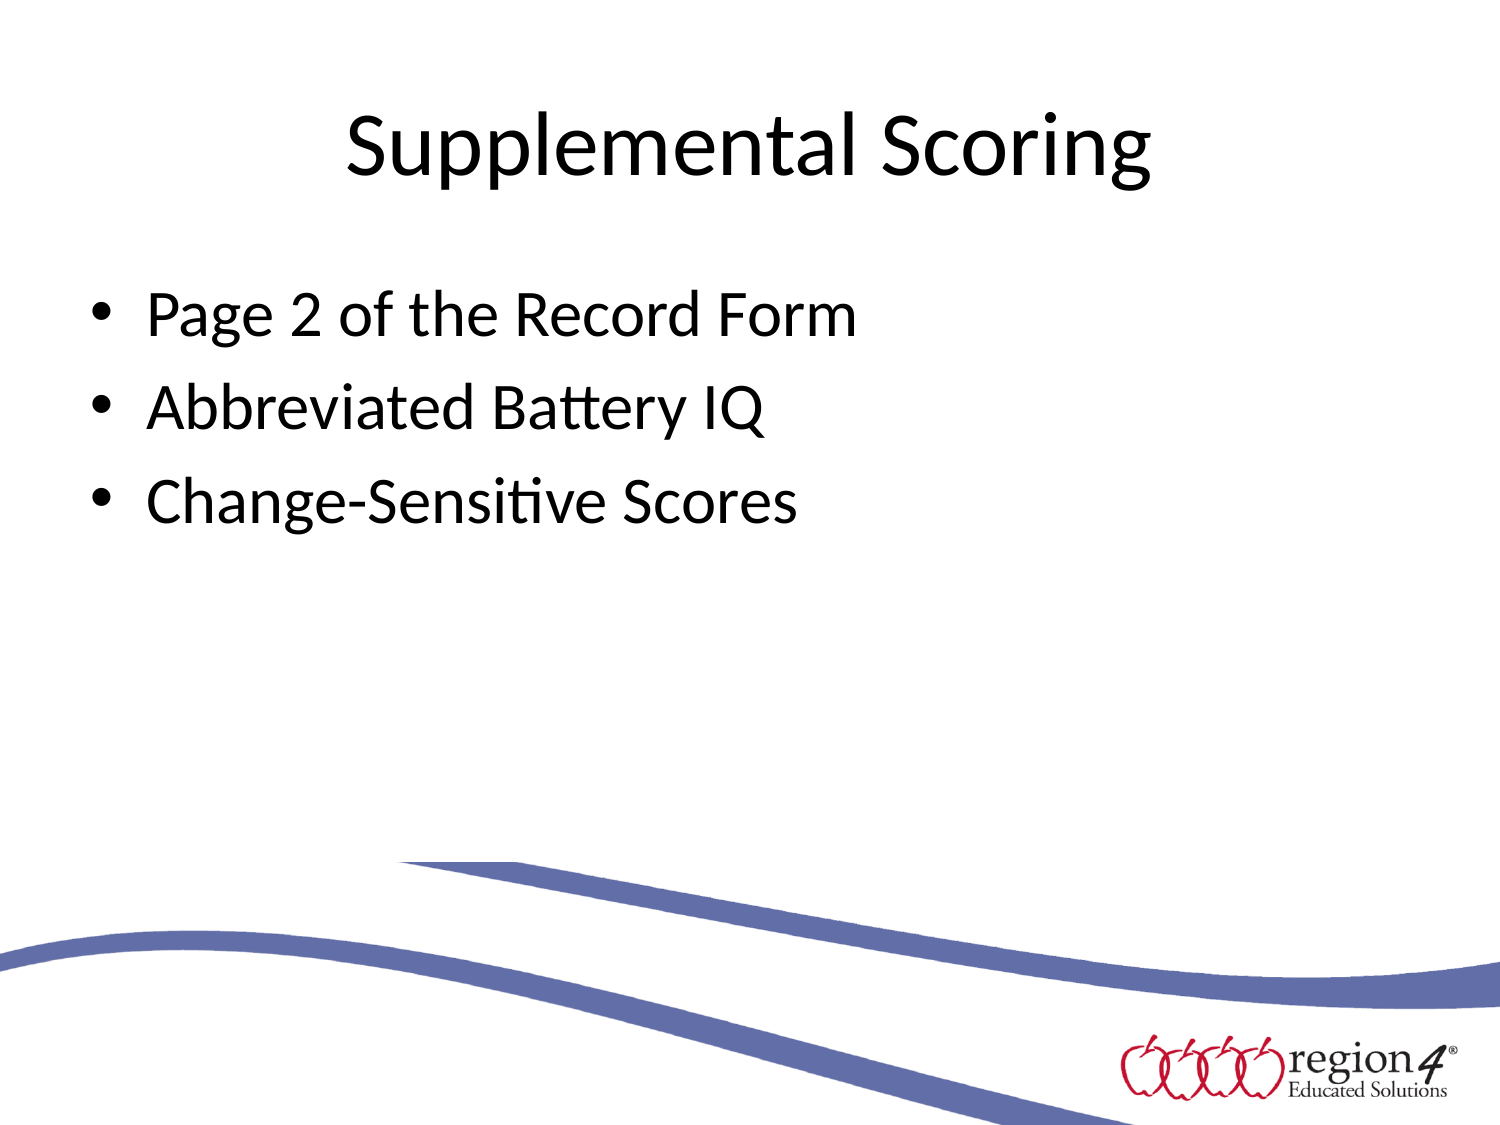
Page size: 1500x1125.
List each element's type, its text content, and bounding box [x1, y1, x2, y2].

list Page 2 of the Record Form Abbreviated Battery IQ Change-Sensitive Scores [75, 262, 1425, 1005]
picture [0, 862, 1500, 1125]
title Supplemental Scoring [75, 45, 1425, 233]
